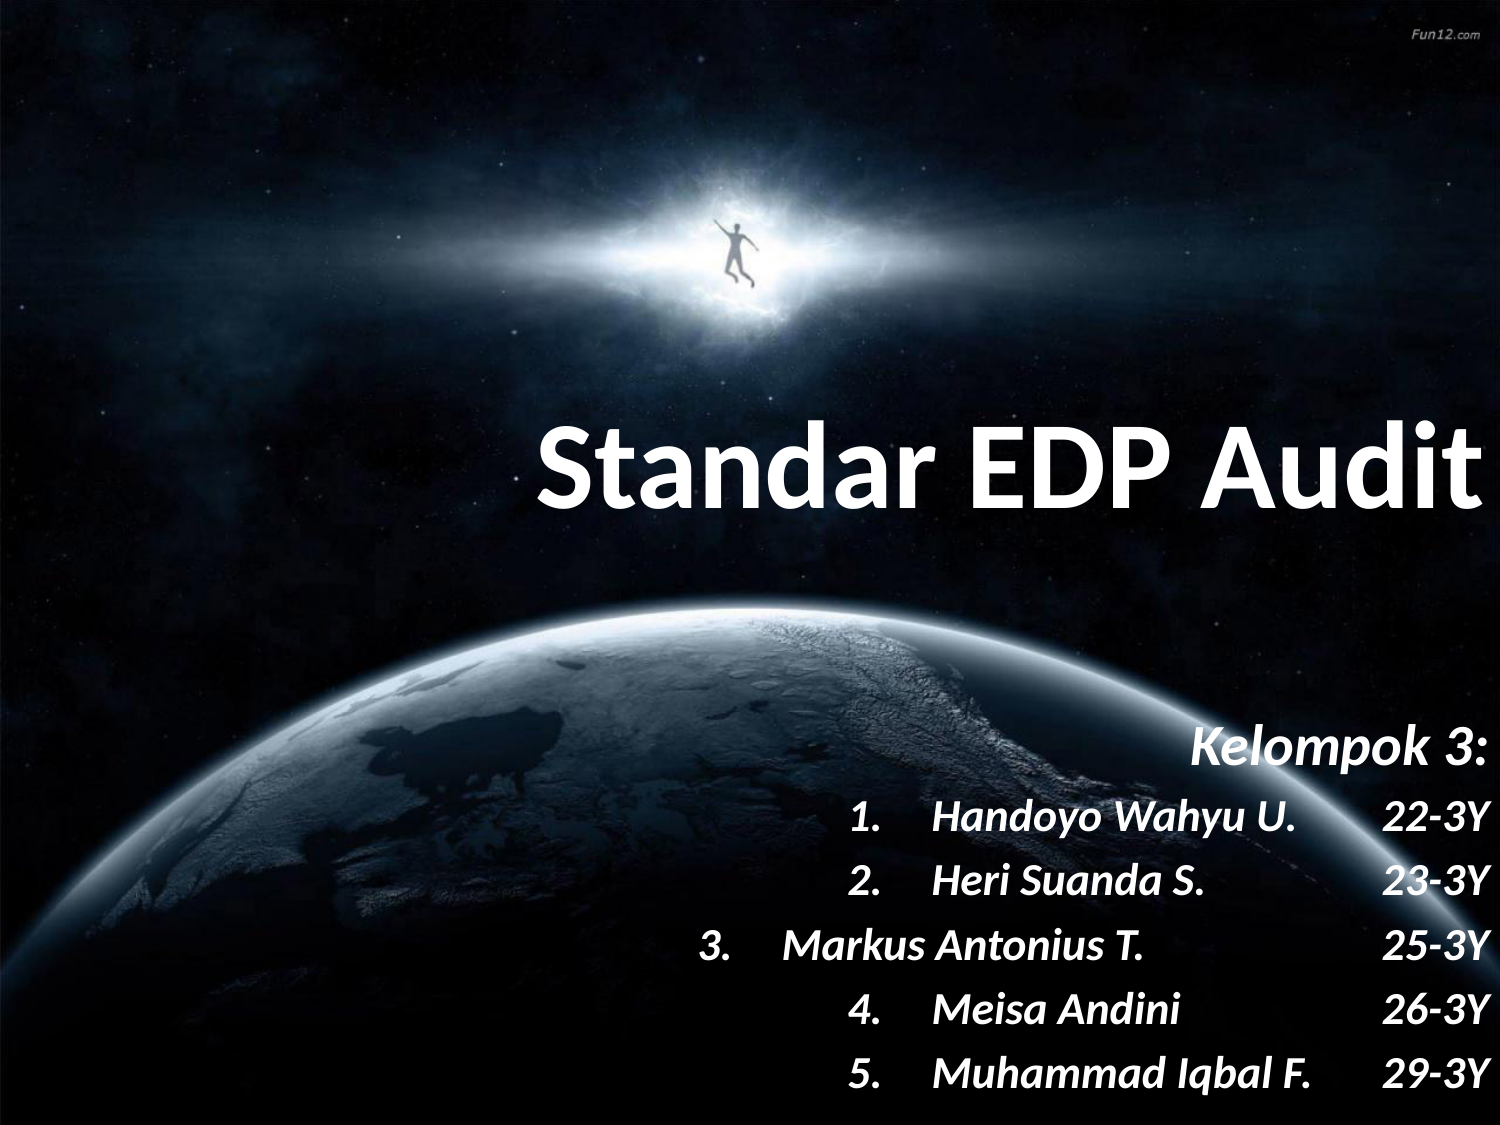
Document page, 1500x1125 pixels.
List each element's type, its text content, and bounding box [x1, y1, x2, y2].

subtitle Kelompok 3: Handoyo Wahyu U. 22-3Y Heri Suanda S. 23-3Y Markus Antonius T. 25-3Y Meisa Andini 26-3Y Muhammad Iqbal F. 29-3Y [4, 637, 1500, 1125]
title Standar EDP Audit [225, 337, 1500, 579]
picture [0, 0, 1500, 1125]
